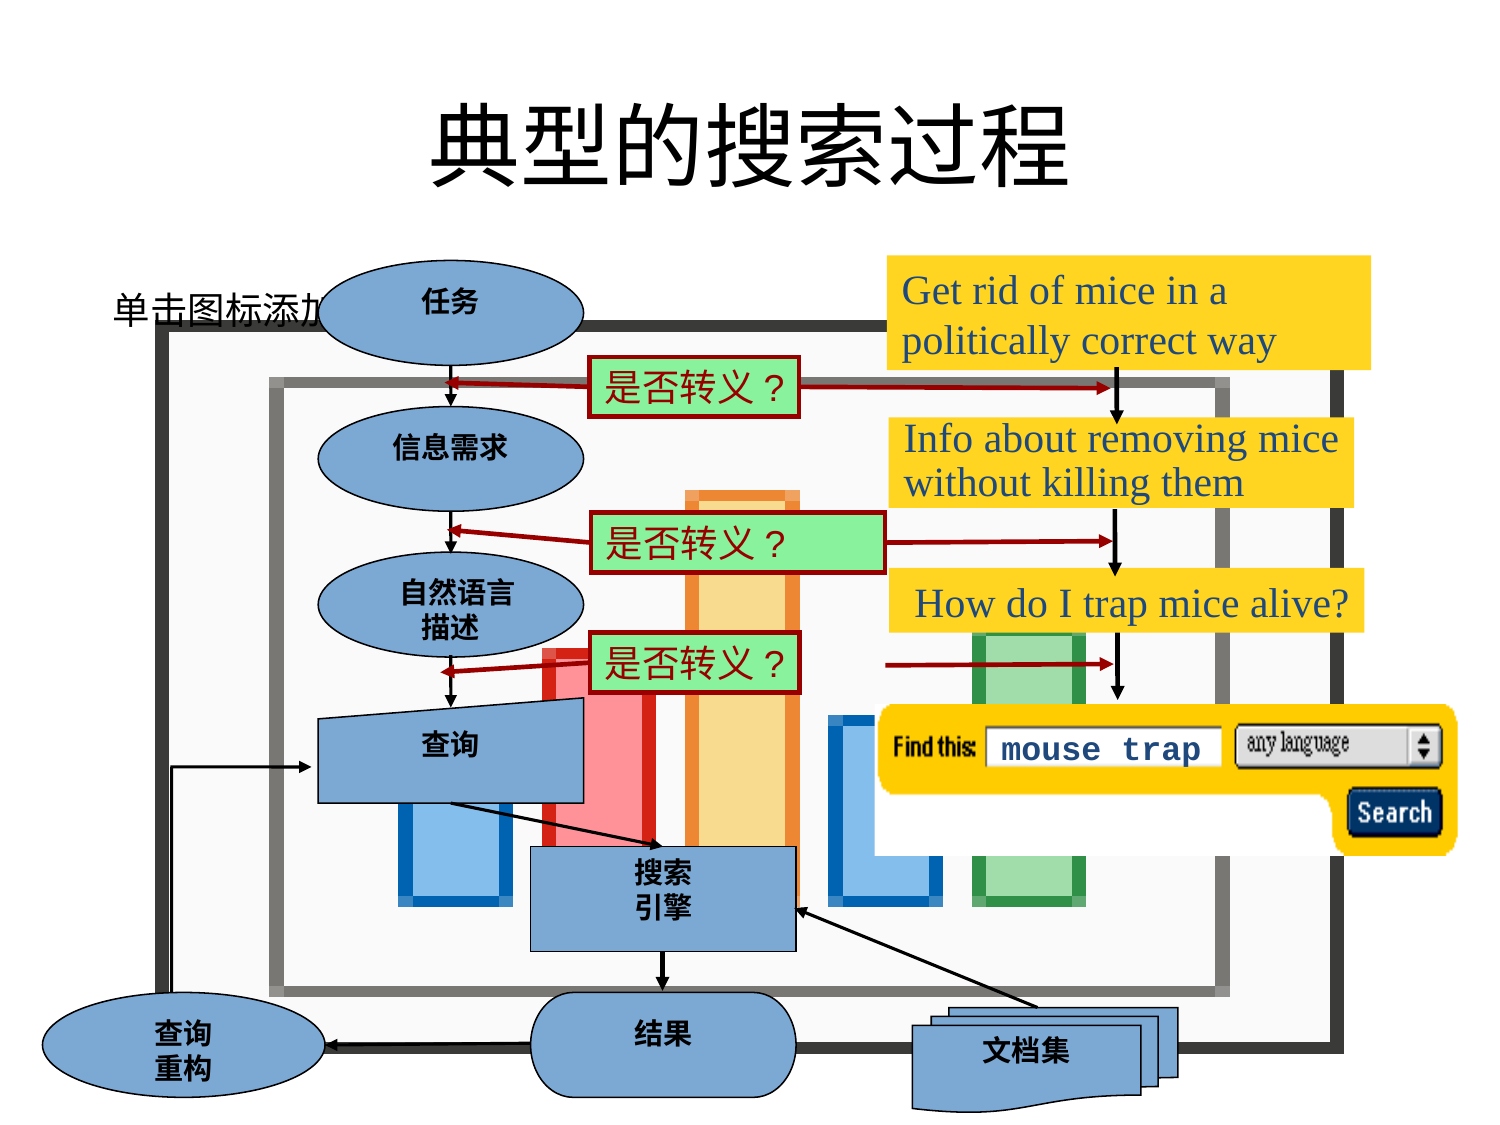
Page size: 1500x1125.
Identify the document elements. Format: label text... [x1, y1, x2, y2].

text_box [656, 951, 669, 991]
text_box 查询 重构 [42, 992, 325, 1098]
text_box [794, 906, 1038, 1008]
title 典型的搜索过程 [87, 62, 1413, 225]
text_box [444, 356, 1111, 418]
text_box Info about removing mice without killing them [888, 417, 1355, 508]
text_box [170, 760, 312, 774]
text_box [446, 512, 1114, 574]
text_box How do I trap mice alive? [889, 567, 1365, 633]
text_box 搜索 引擎 [530, 846, 797, 952]
text_box Get rid of mice in a politically correct way [886, 255, 1372, 371]
text_box 任务 [318, 260, 584, 366]
text_box 信息需求 [318, 406, 584, 512]
text_box [1119, 687, 1124, 695]
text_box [440, 632, 1114, 694]
text_box 自然语言描述 [318, 552, 584, 657]
text_box [450, 802, 664, 851]
text_box 结果 [530, 992, 797, 1098]
text_box [1115, 367, 1124, 425]
text_box 文档集 [912, 1007, 1178, 1113]
picture [874, 698, 1458, 856]
text_box [324, 1038, 531, 1052]
text_box 查询 [318, 702, 584, 804]
